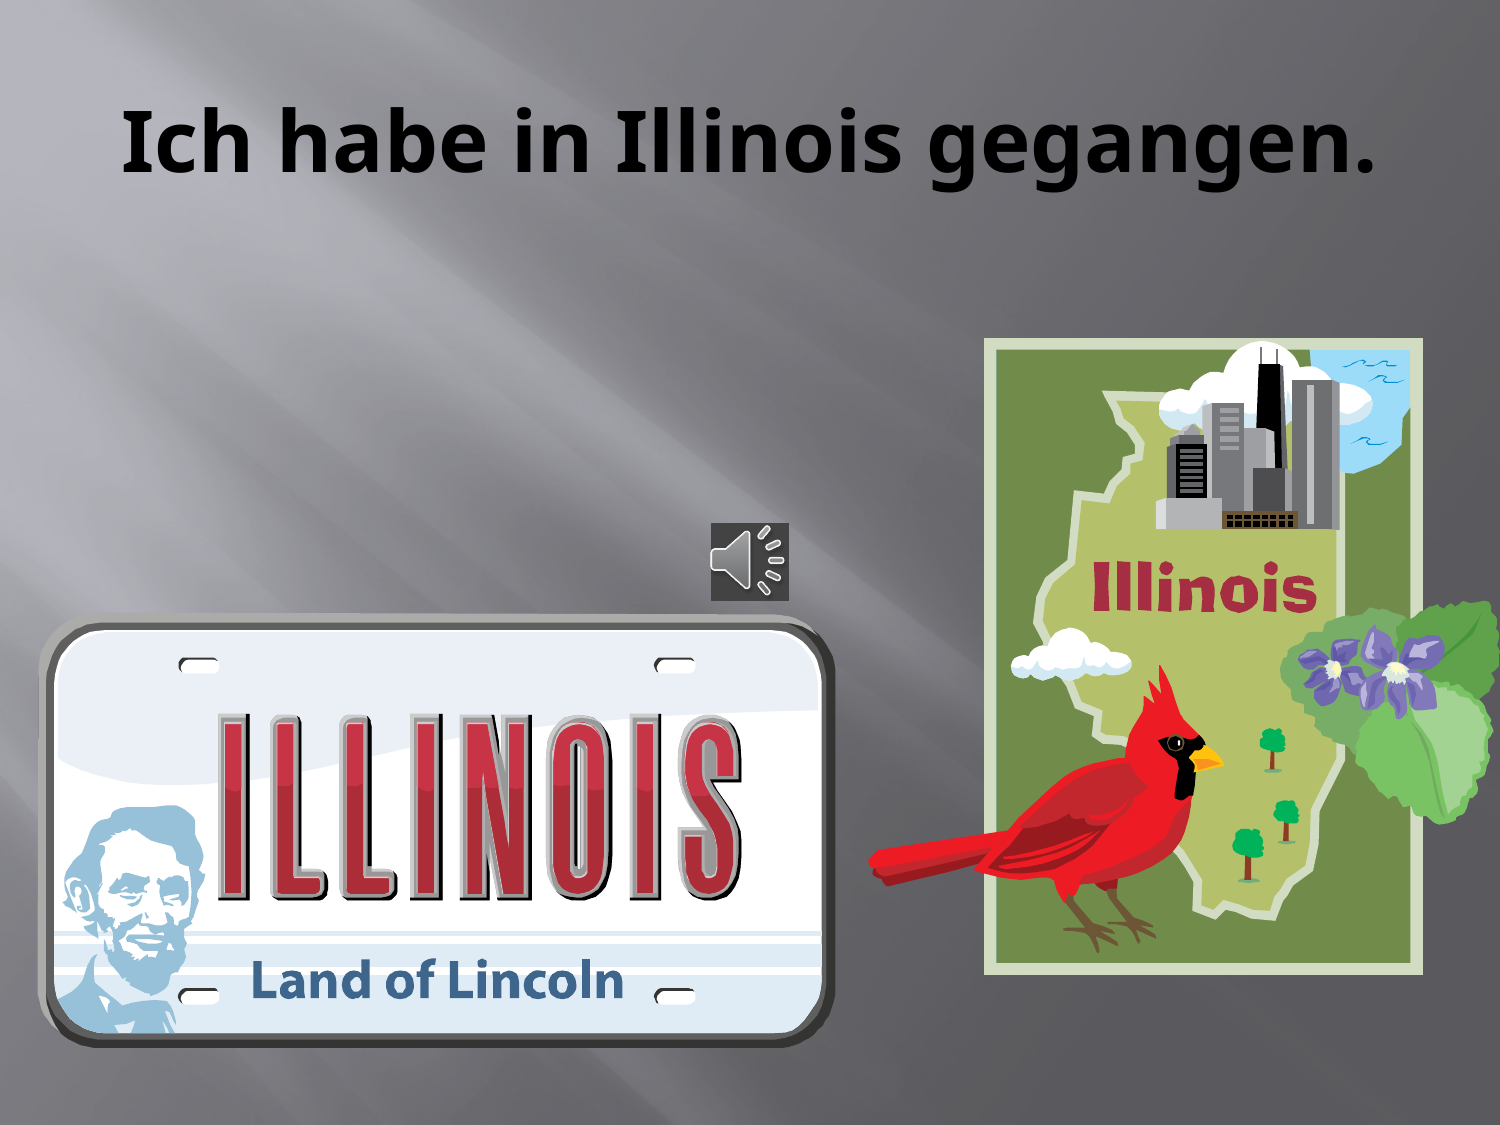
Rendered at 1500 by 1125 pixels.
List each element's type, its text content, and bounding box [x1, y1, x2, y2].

picture [709, 522, 791, 603]
picture [37, 612, 836, 1049]
title Ich habe in Illinois gegangen. [75, 45, 1425, 233]
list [867, 337, 1500, 976]
